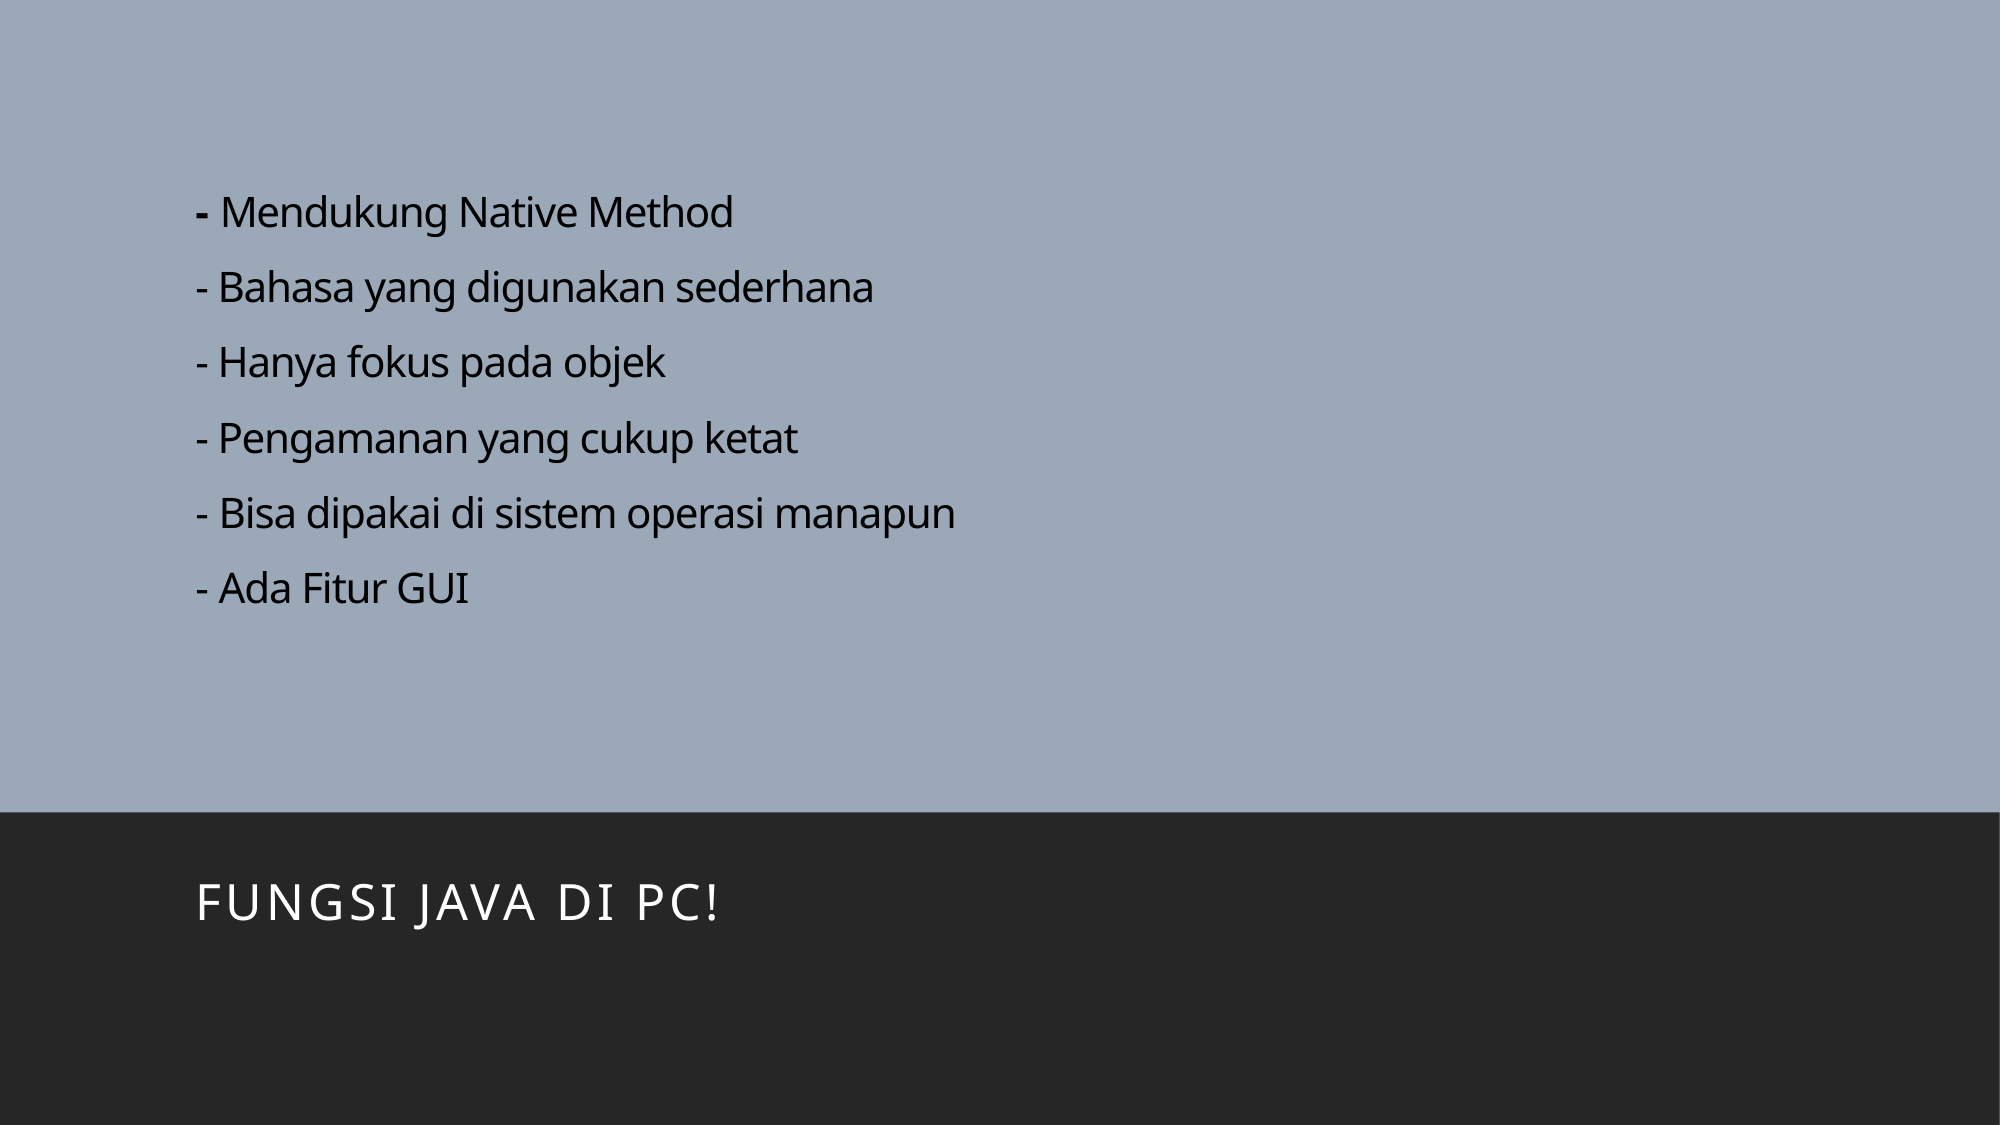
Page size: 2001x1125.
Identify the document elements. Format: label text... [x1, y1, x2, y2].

title - Mendukung Native Method - Bahasa yang digunakan sederhana - Hanya fokus pada objek - Pengamanan yang cukup ketat - Bisa dipakai di sistem operasi manapun - Ada Fitur GUI [180, 152, 1831, 811]
subtitle FUNGSI JAVA DI PC! [180, 857, 1831, 1045]
text_box [0, 0, 2000, 811]
text_box [0, 811, 2000, 1125]
